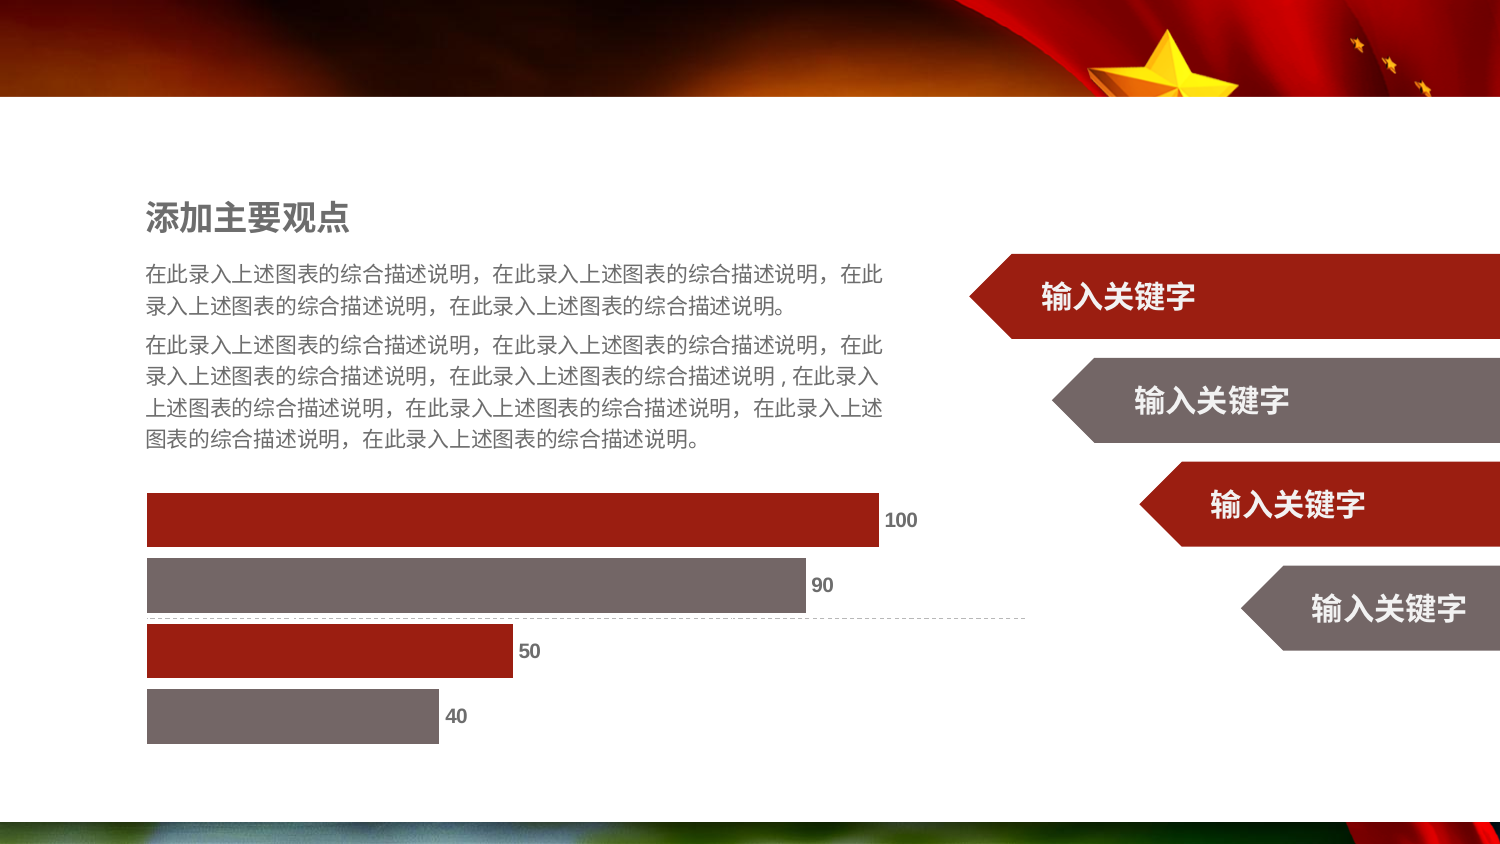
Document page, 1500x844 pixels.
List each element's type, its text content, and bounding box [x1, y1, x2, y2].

text_box 输入关键字 [1300, 583, 1500, 633]
text_box 输入关键字 [1123, 375, 1343, 425]
text_box [1050, 356, 1500, 444]
text_box [967, 252, 1500, 340]
picture [0, 822, 1500, 844]
text_box [1137, 460, 1500, 548]
picture [0, 0, 1500, 96]
text_box 添加主要观点 [134, 190, 431, 243]
text_box 输入关键字 [1199, 479, 1407, 529]
text_box 在此录入上述图表的综合描述说明，在此录入上述图表的综合描述说明，在此录入上述图表的综合描述说明，在此录入上述图表的综合描述说明。 在此录入上述图表的综合描述说明，在此录入上述图表的综合描述说明，在此录入上述图表的综合描述说明，在此录入上述图表的综合描述说明,在此录入上述图表的综合描述说明，在此录入上述图表的综合描述说明，在此录入上述图表的综合描述说明，在此录入上述图表的综合描述说明。 [134, 250, 904, 458]
text_box [1239, 564, 1500, 652]
text_box 输入关键字 [1029, 271, 1241, 321]
chart [128, 487, 1044, 750]
